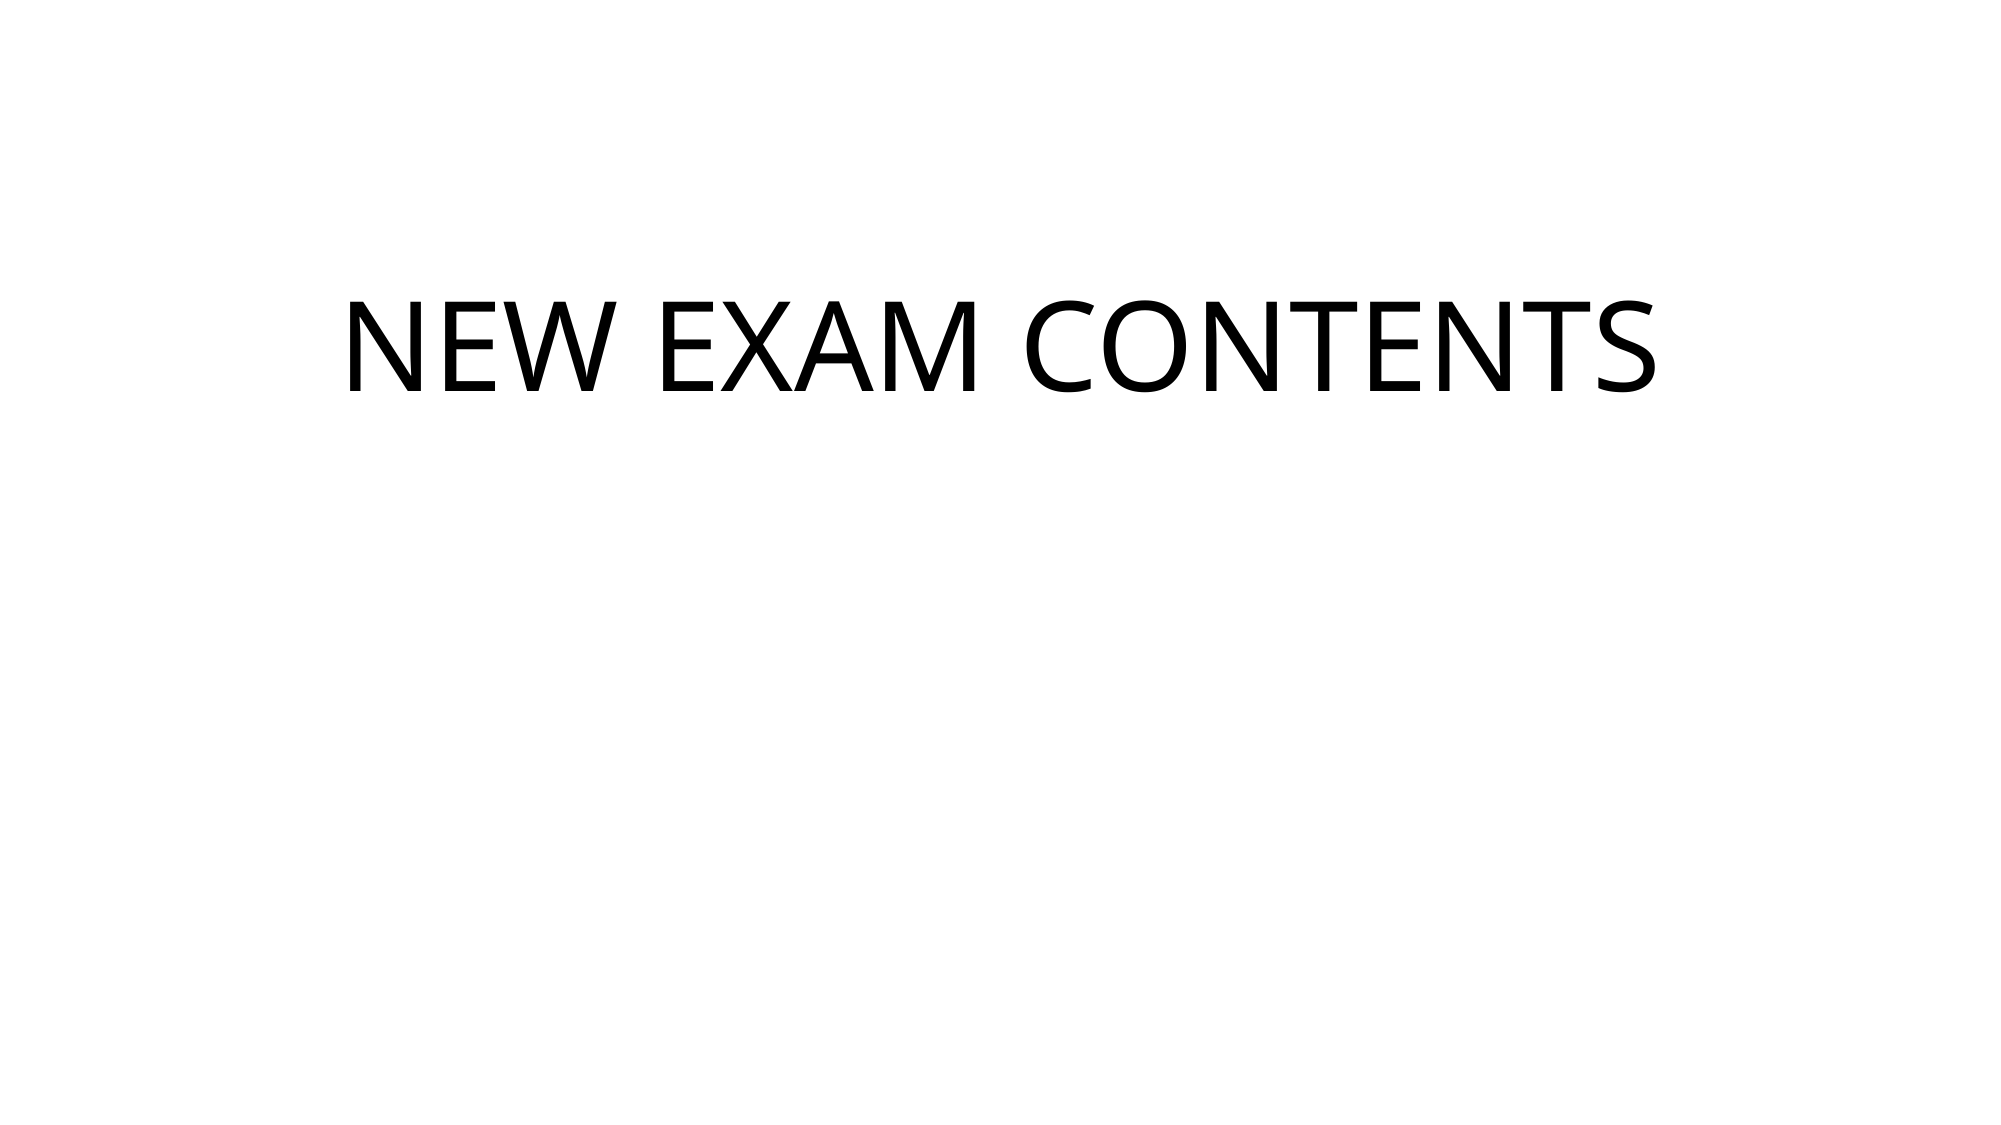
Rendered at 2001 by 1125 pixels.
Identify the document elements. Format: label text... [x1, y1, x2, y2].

title NEW EXAM CONTENTS [249, 184, 1750, 576]
